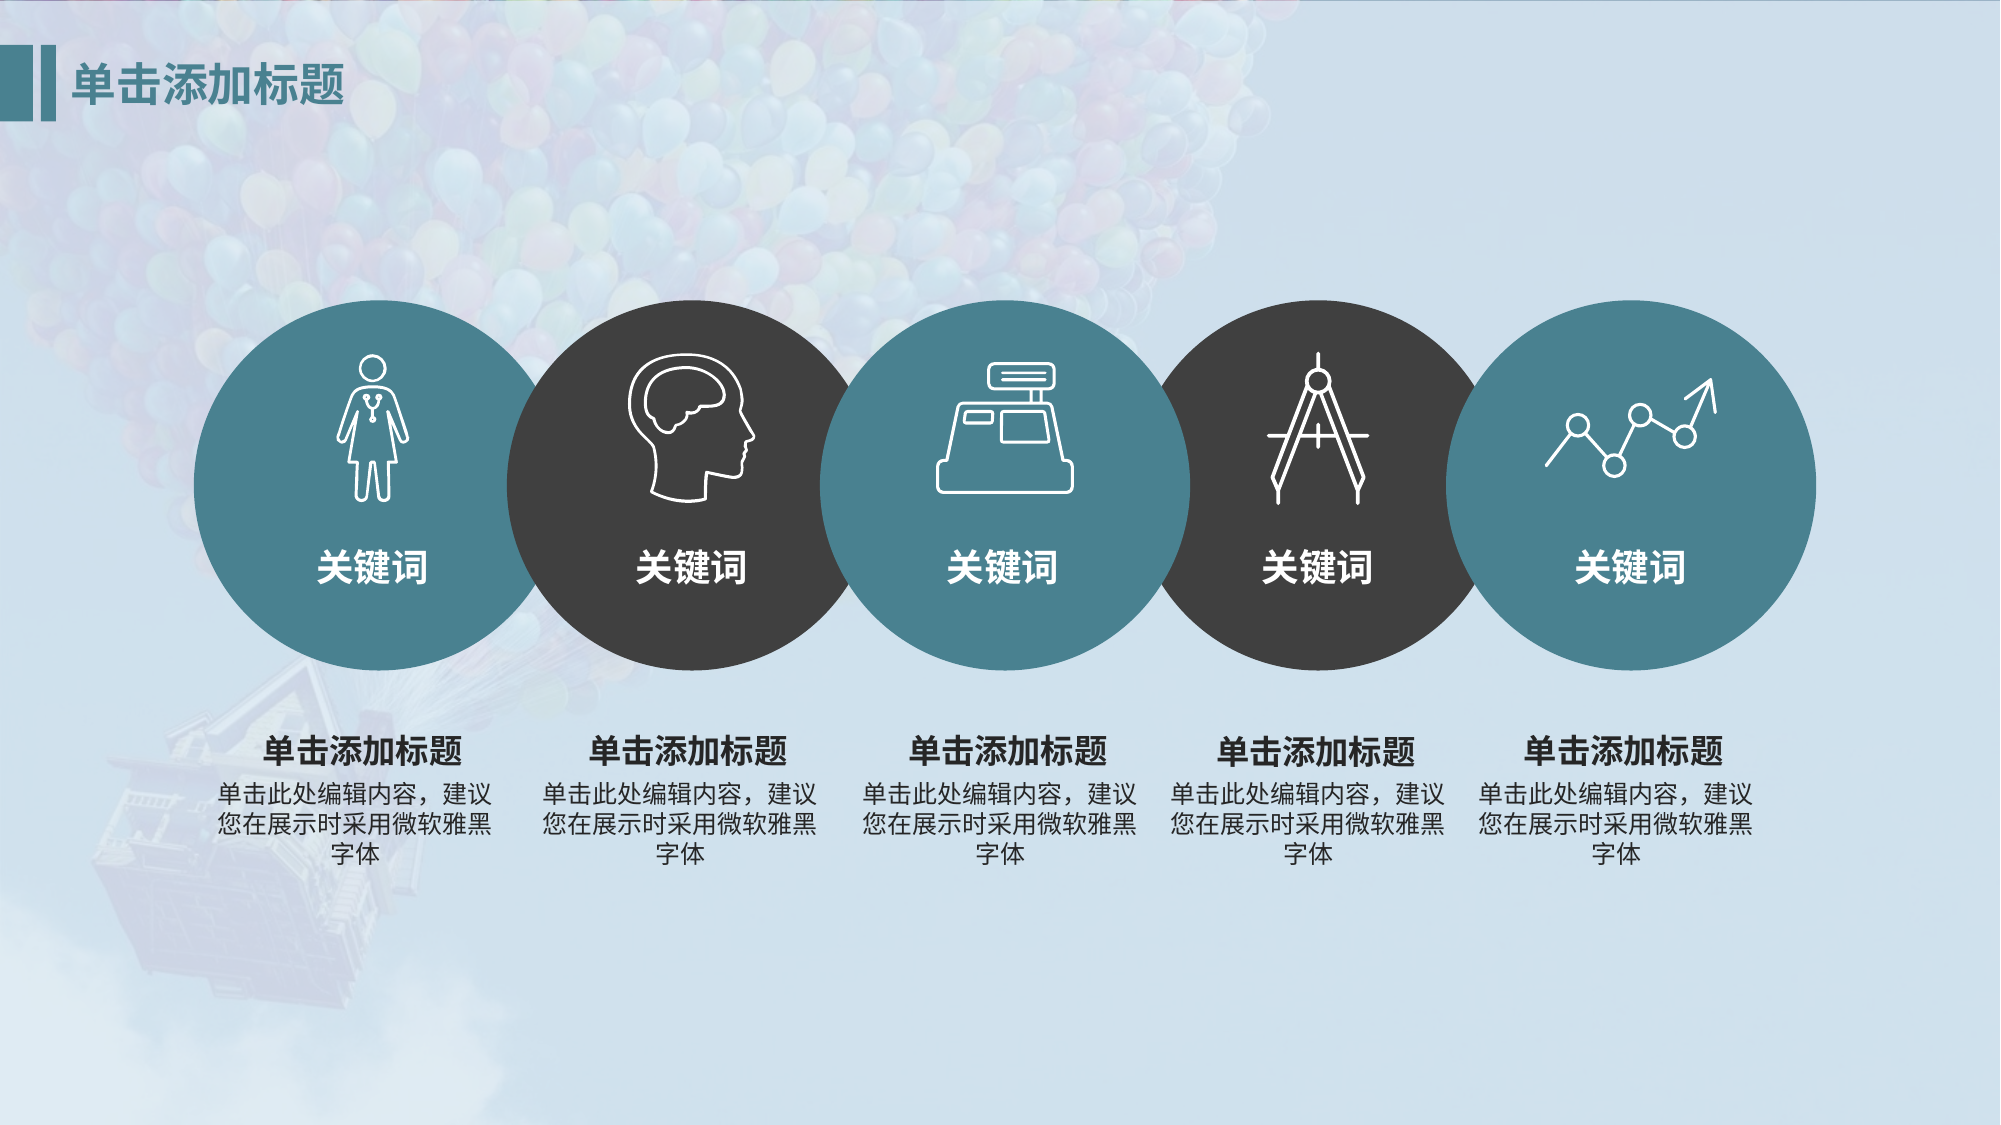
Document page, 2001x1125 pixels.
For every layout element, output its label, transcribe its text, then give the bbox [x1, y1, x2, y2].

text_box 单击添加标题 [1187, 723, 1444, 779]
text_box 关键词 [905, 536, 1101, 597]
text_box 单击此处编辑内容，建议您在展示时采用微软雅黑字体 [1469, 779, 1778, 868]
text_box [999, 409, 1051, 444]
text_box [819, 299, 1191, 672]
text_box 单击此处编辑内容，建议您在展示时采用微软雅黑字体 [1161, 779, 1469, 868]
text_box [1544, 378, 1717, 479]
text_box 单击此处编辑内容，建议您在展示时采用微软雅黑字体 [533, 779, 842, 868]
text_box [506, 299, 848, 672]
text_box 关键词 [1533, 536, 1728, 597]
text_box 关键词 [275, 536, 470, 597]
text_box 单击添加标题 [1495, 723, 1752, 778]
text_box [1266, 351, 1370, 506]
text_box 关键词 [1220, 536, 1416, 597]
text_box [643, 366, 726, 435]
text_box 单击此处编辑内容，建议您在展示时采用微软雅黑字体 [208, 779, 517, 868]
text_box [627, 353, 756, 503]
text_box 单击此处编辑内容，建议您在展示时采用微软雅黑字体 [853, 779, 1161, 868]
text_box 关键词 [594, 536, 790, 597]
text_box 单击添加标题 [879, 723, 1136, 778]
text_box [1000, 371, 1047, 375]
text_box 单击添加标题 [234, 723, 491, 778]
text_box [1445, 299, 1817, 672]
text_box [358, 354, 387, 383]
text_box [936, 362, 1074, 494]
text_box 单击添加标题 [559, 723, 817, 778]
text_box [962, 409, 995, 425]
text_box [362, 393, 383, 423]
text_box [1000, 378, 1047, 382]
text_box 单击添加标题 [55, 47, 460, 118]
text_box [336, 385, 410, 503]
text_box [193, 299, 535, 672]
text_box [1162, 299, 1475, 672]
